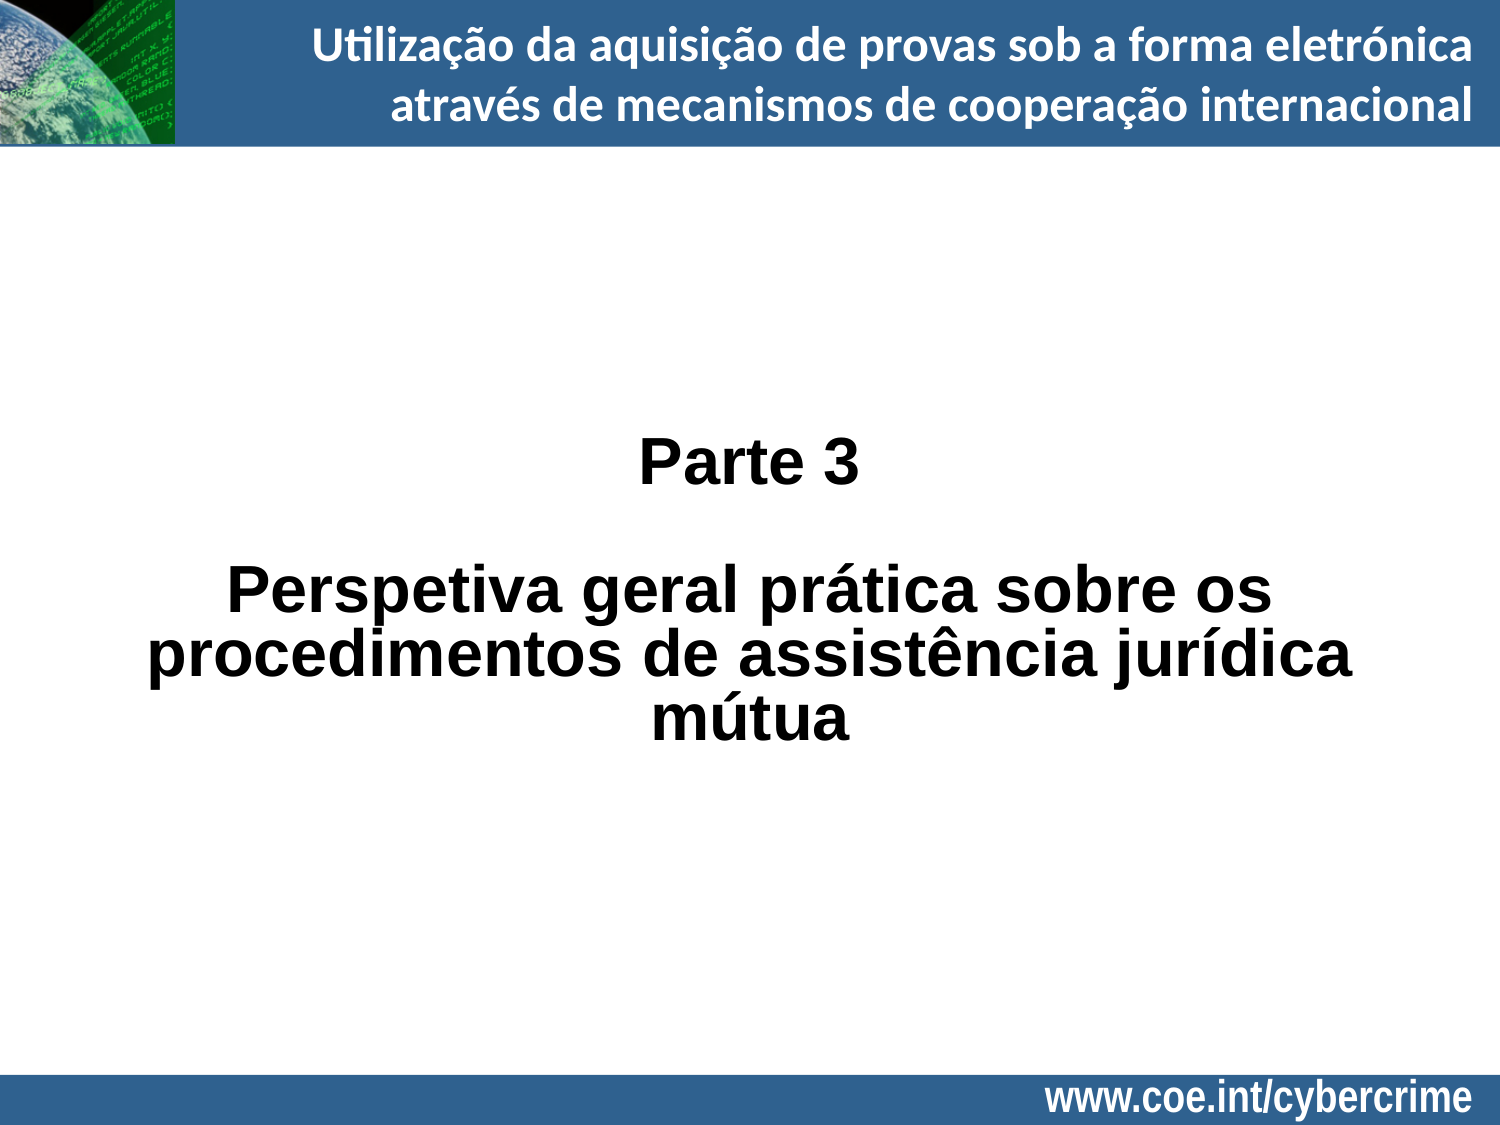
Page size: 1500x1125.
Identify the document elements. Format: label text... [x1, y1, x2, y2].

text_box Parte 3 Perspetiva geral prática sobre os procedimentos de assistência jurídica mútua [50, 425, 1450, 825]
text_box [0, 1073, 1030, 1125]
text_box www.coe.int/cybercrime [1030, 1059, 1500, 1125]
picture [0, 0, 175, 144]
text_box Utilização da aquisição de provas sob a forma eletrónica através de mecanismos de cooperação internacional [177, 0, 1500, 149]
